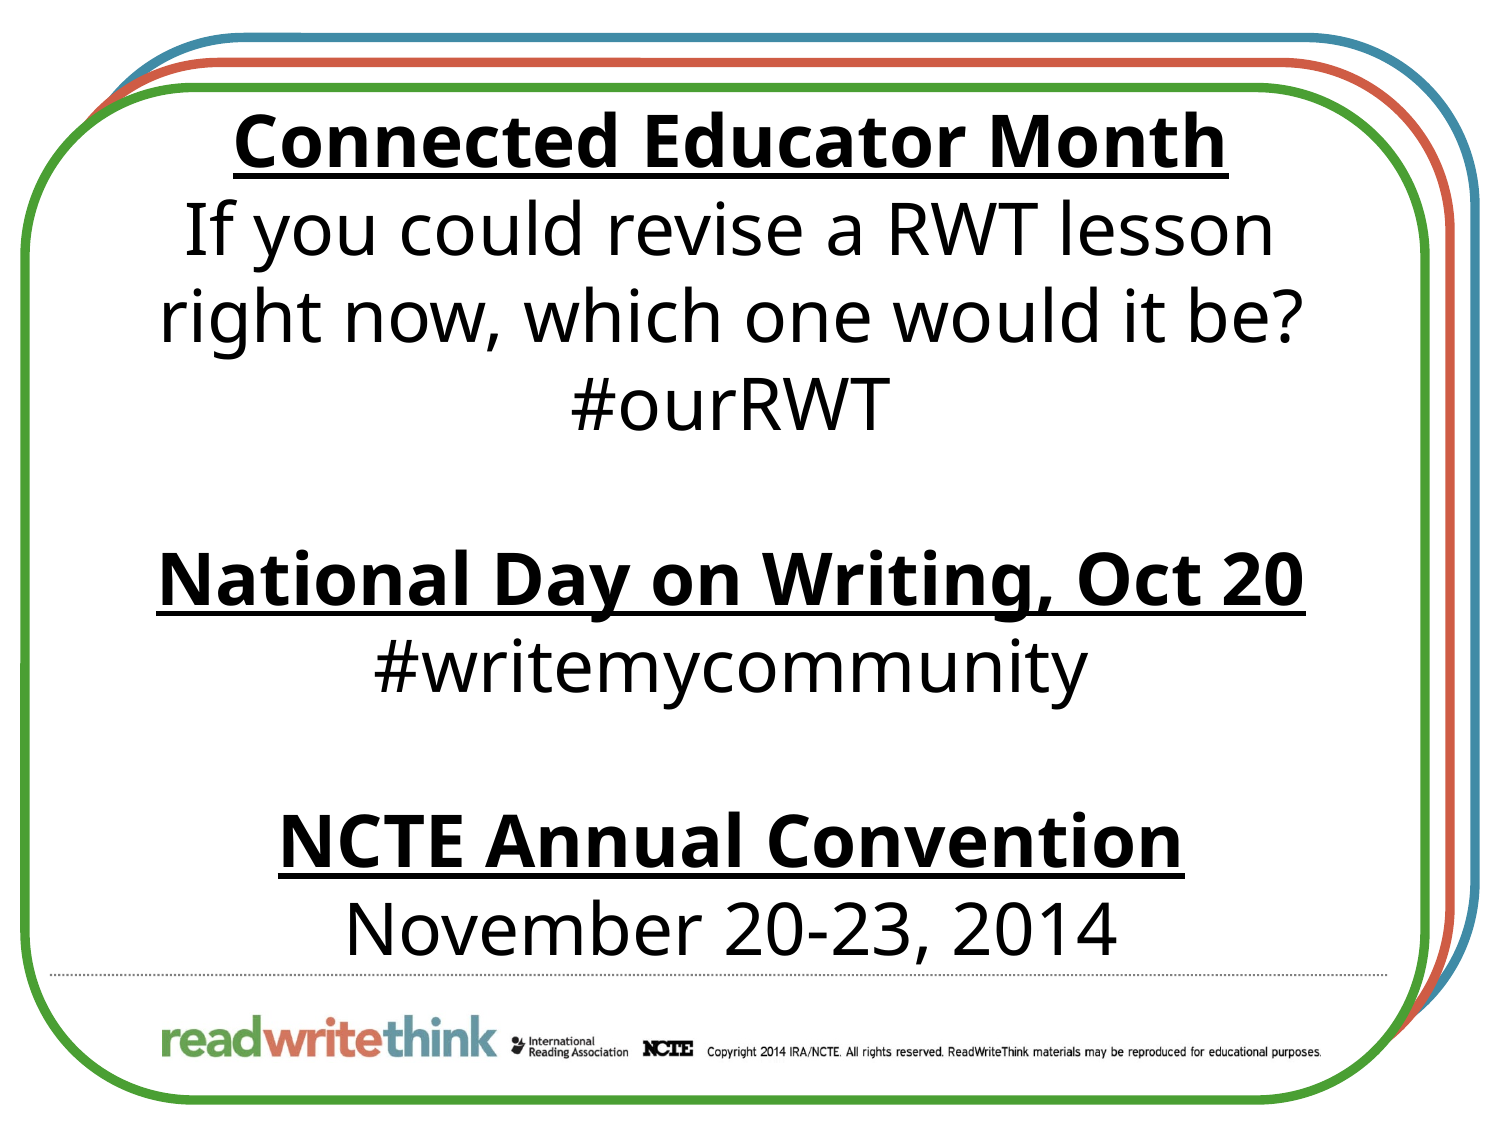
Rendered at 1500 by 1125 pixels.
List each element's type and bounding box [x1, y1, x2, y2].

text_box [24, 37, 1476, 1101]
picture [162, 999, 1322, 1063]
